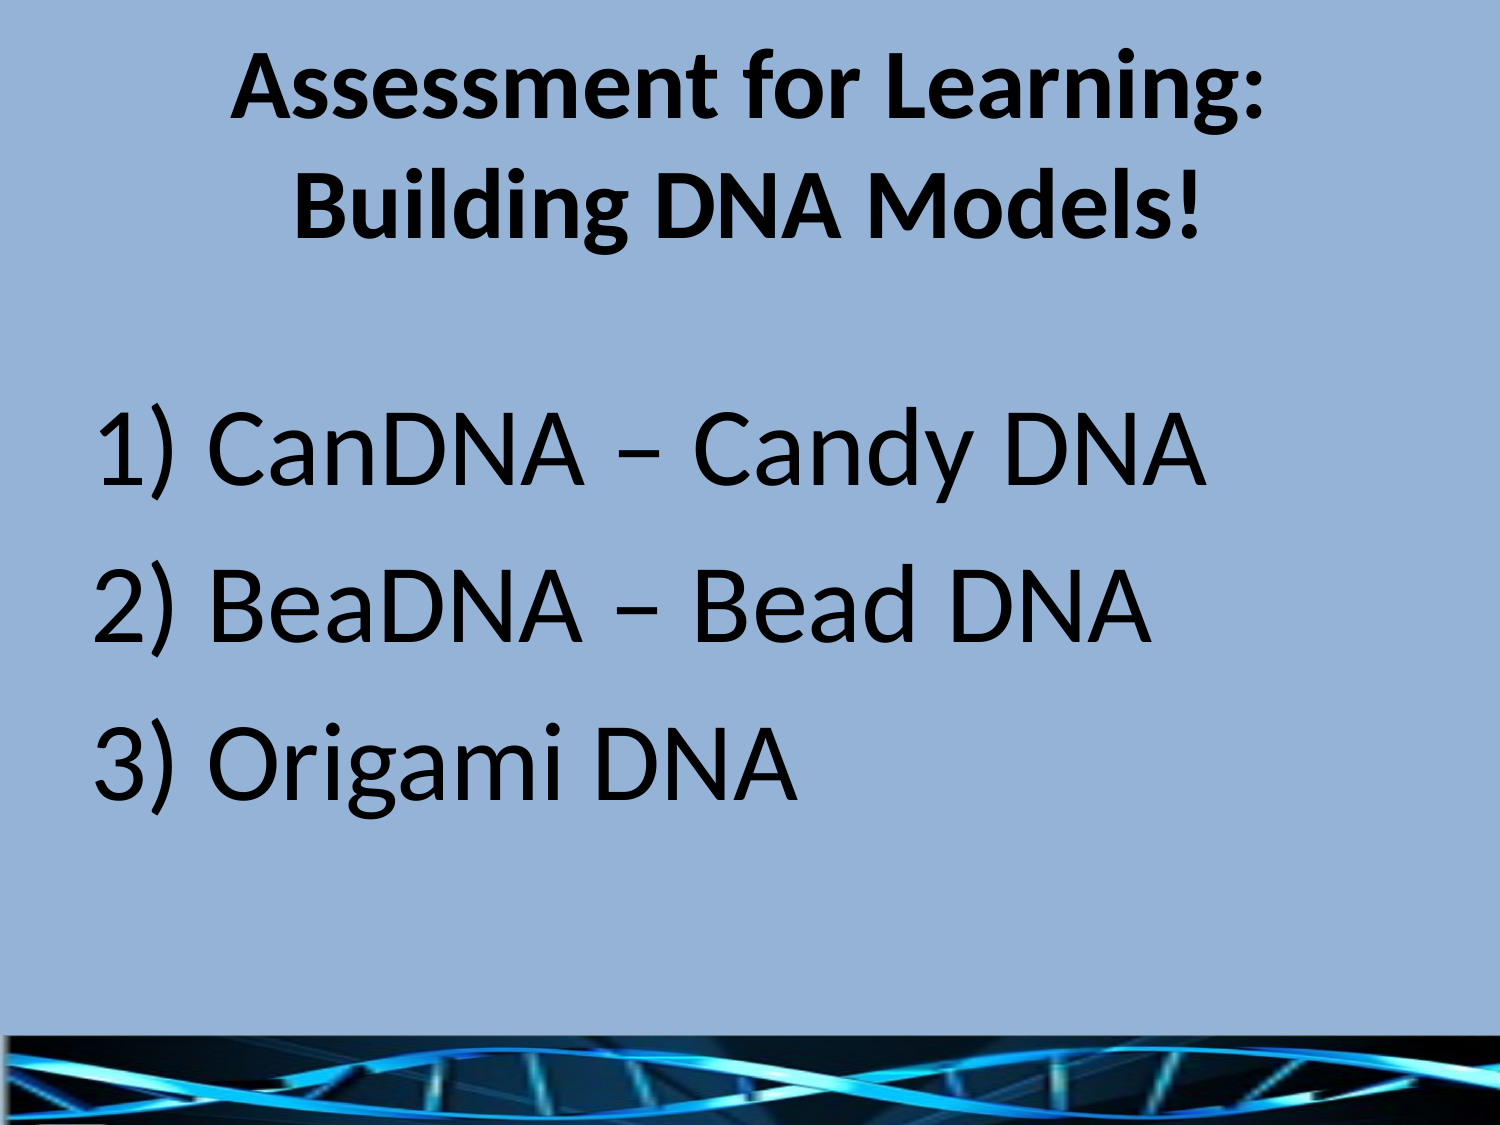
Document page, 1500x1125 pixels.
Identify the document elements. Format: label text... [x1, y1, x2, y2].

title Assessment for Learning: Building DNA Models! [75, 45, 1425, 233]
list 1) CanDNA – Candy DNA 2) BeaDNA – Bead DNA 3) Origami DNA [75, 262, 1425, 1005]
picture [4, 323, 1500, 1125]
